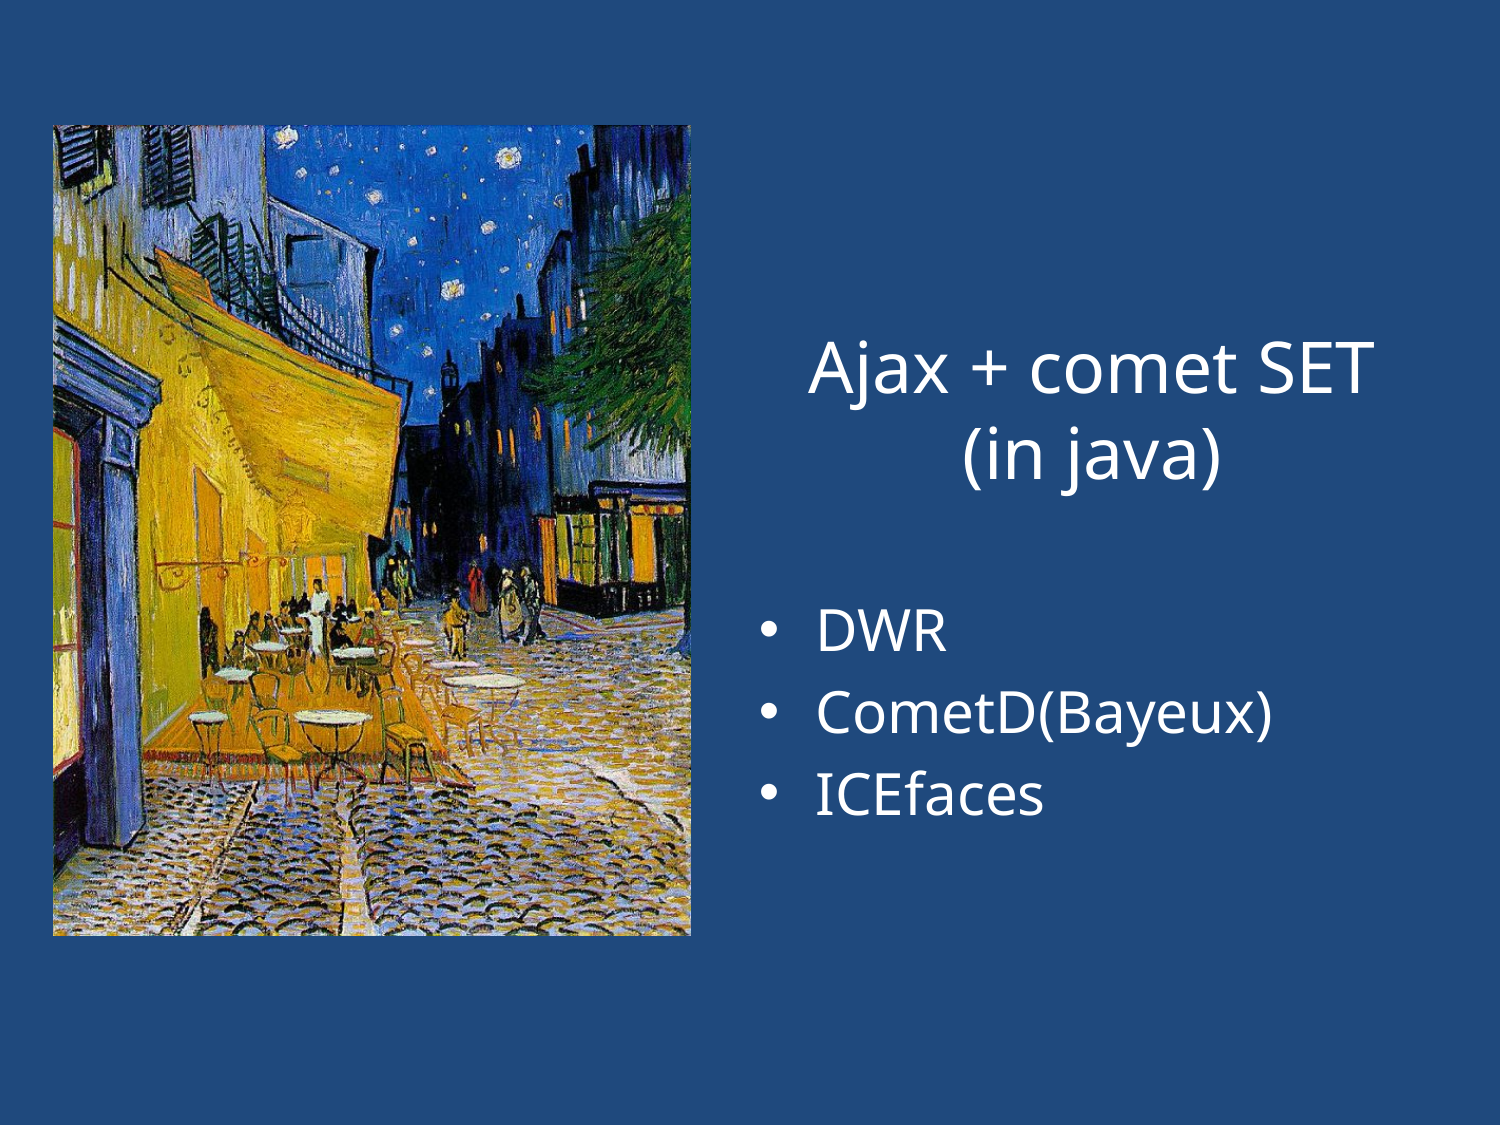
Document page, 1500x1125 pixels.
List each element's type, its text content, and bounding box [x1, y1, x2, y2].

list DWR CometD(Bayeux) ICEfaces [744, 586, 1500, 946]
picture [52, 125, 692, 936]
title Ajax + comet SET (in java) [696, 314, 1500, 502]
